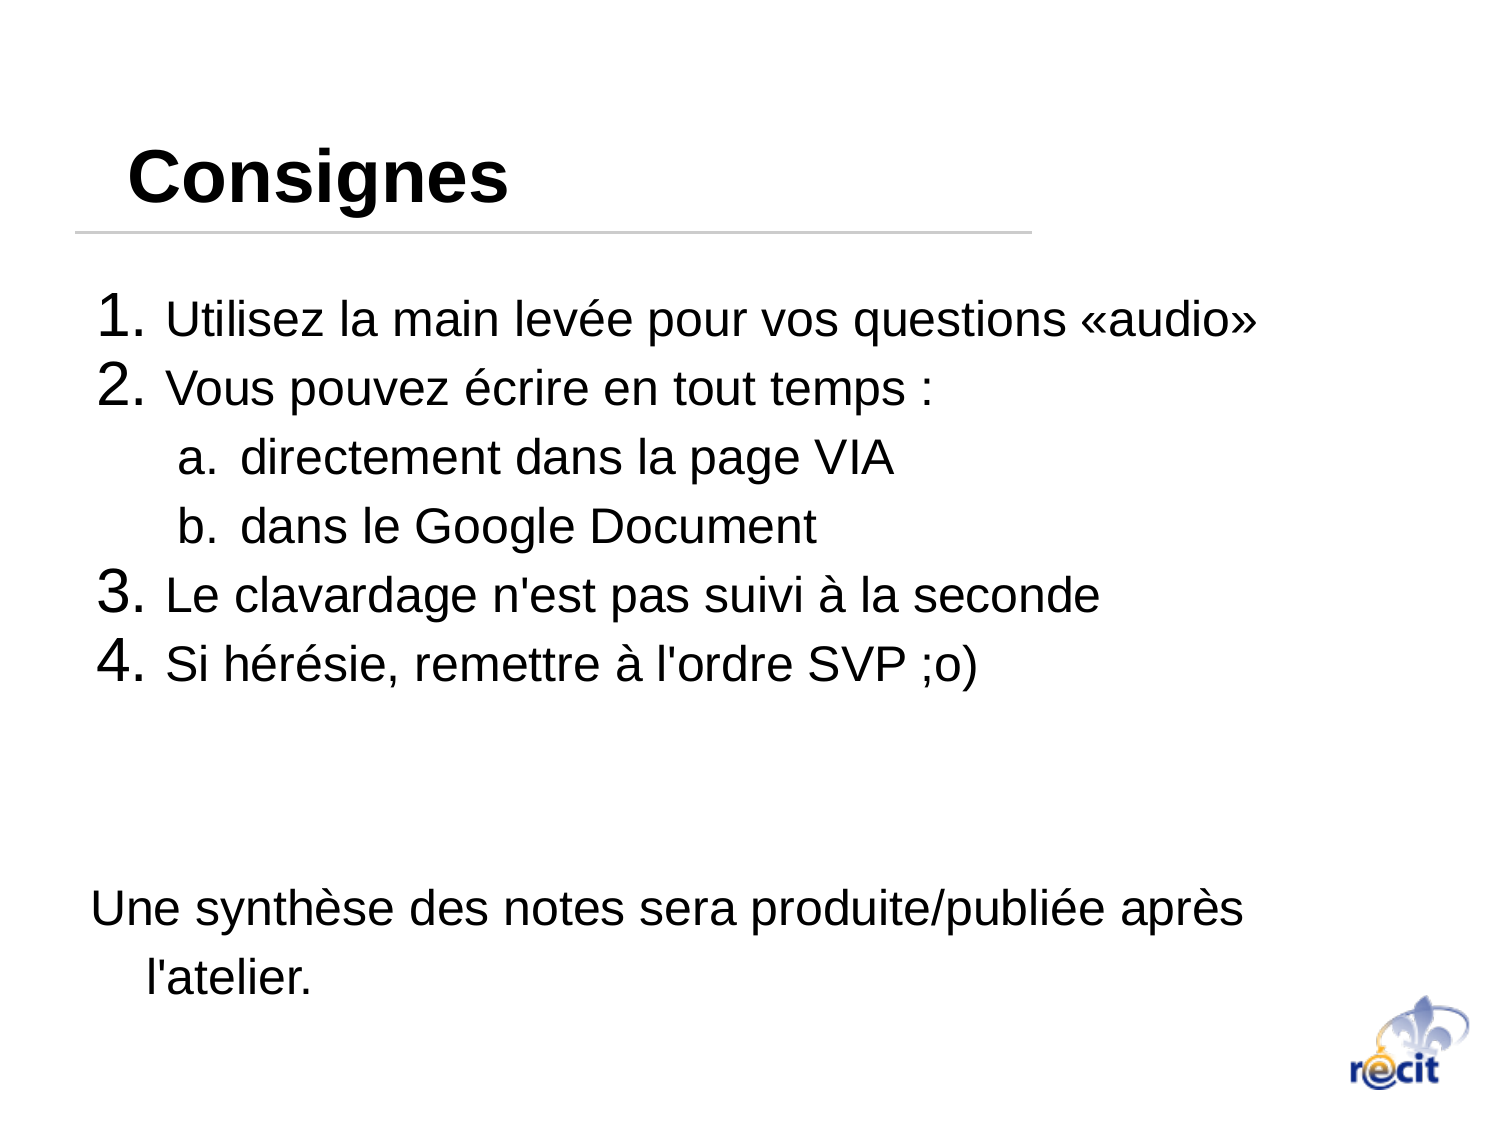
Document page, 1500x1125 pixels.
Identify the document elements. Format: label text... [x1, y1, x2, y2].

text_box [1350, 995, 1470, 1090]
list Utilisez la main levée pour vos questions «audio» Vous pouvez écrire en tout temps : directement dans la page VIA dans le Google Document Le clavardage n'est pas suivi à la seconde Si hérésie, remettre à l'ordre SVP ;o) Une synthèse des notes sera produite/publiée après l'atelier. [75, 262, 1425, 1078]
title Consignes [75, 45, 1425, 233]
